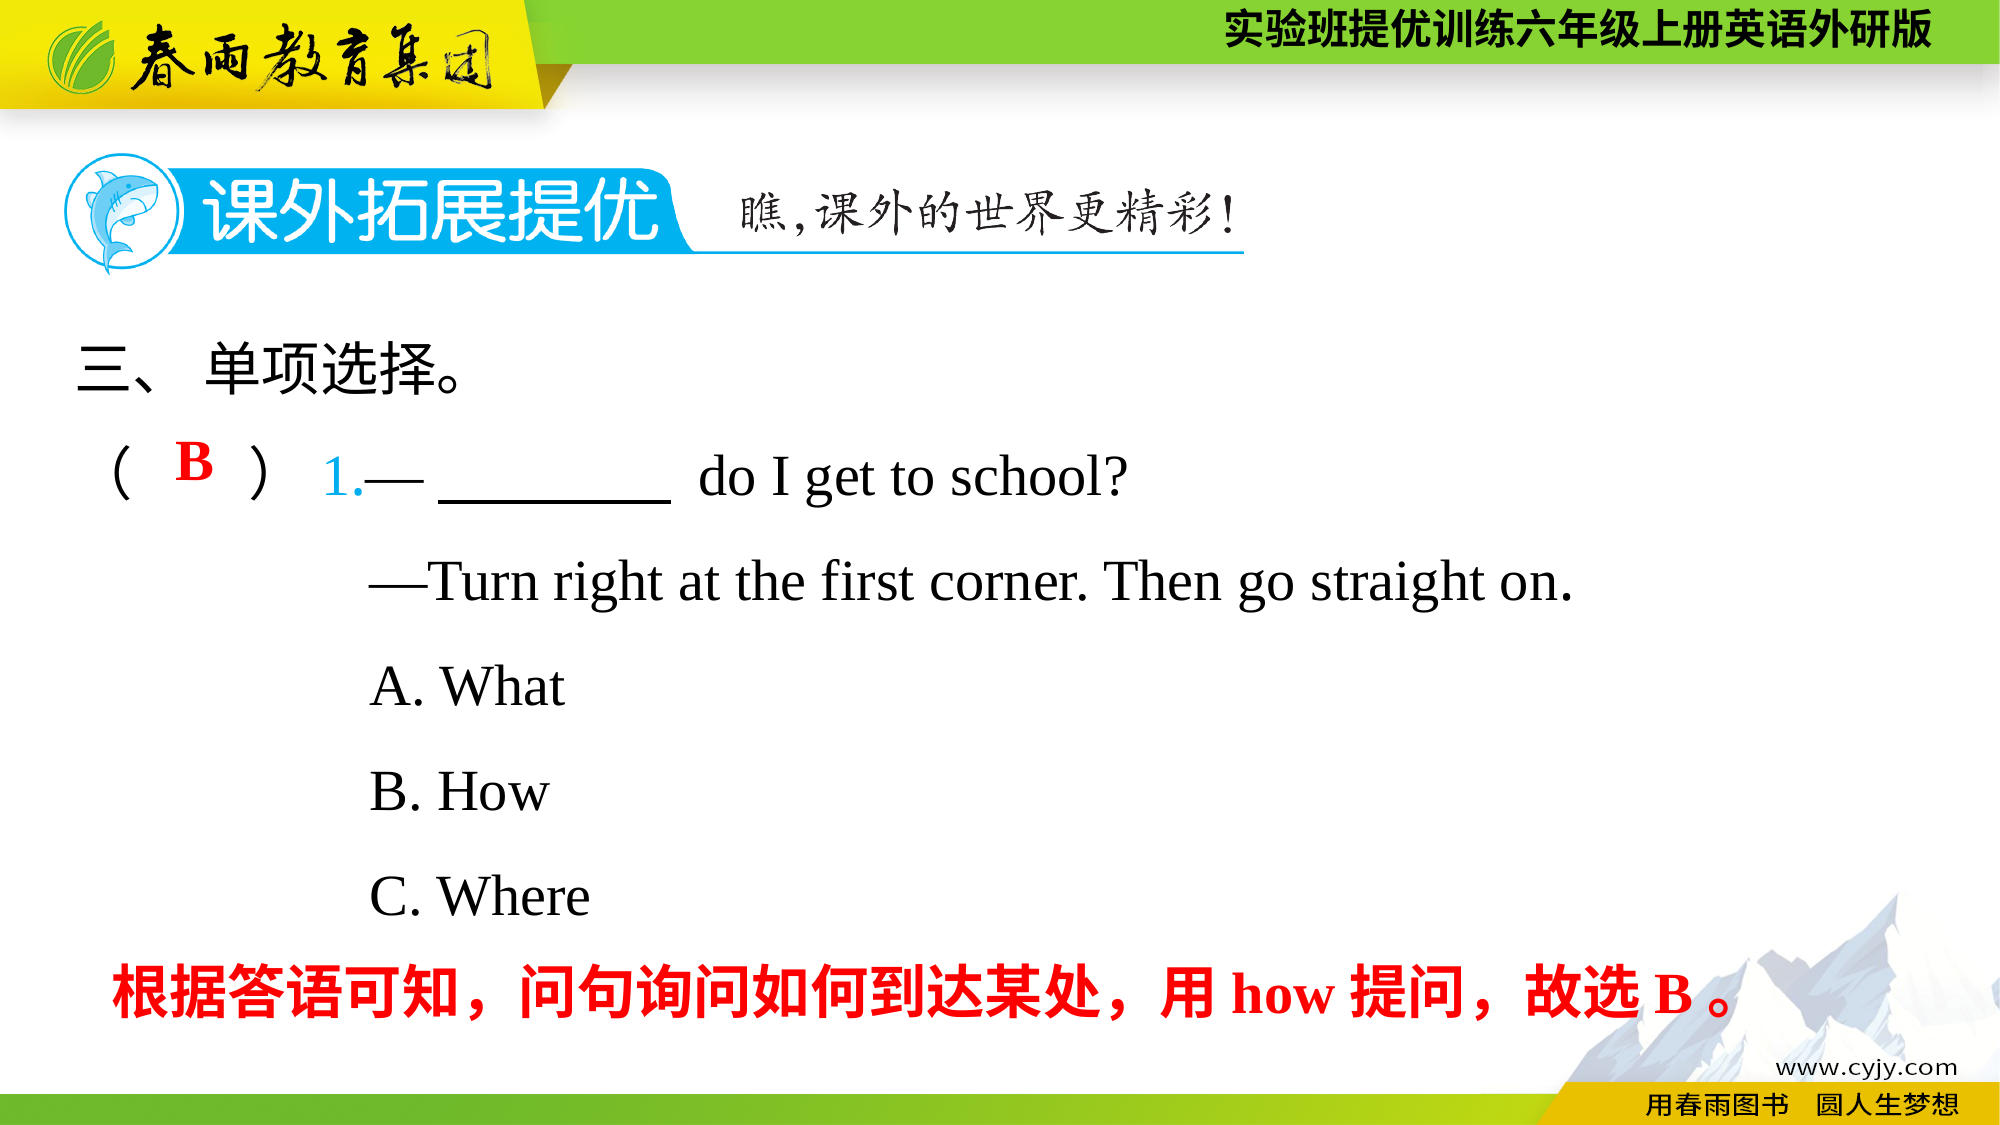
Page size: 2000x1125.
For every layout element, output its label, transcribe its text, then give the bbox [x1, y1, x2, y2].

list 三、 单项选择。 （ ）1.— do I get to school? —Turn right at the first corner. Then go straight on. A. What B. How C. Where [59, 289, 1944, 929]
text_box 根据答语可知，问句询问如何到达某处，用how提问，故选B。 [96, 912, 1944, 1033]
picture [0, 0, 2000, 1125]
text_box B [160, 414, 256, 500]
